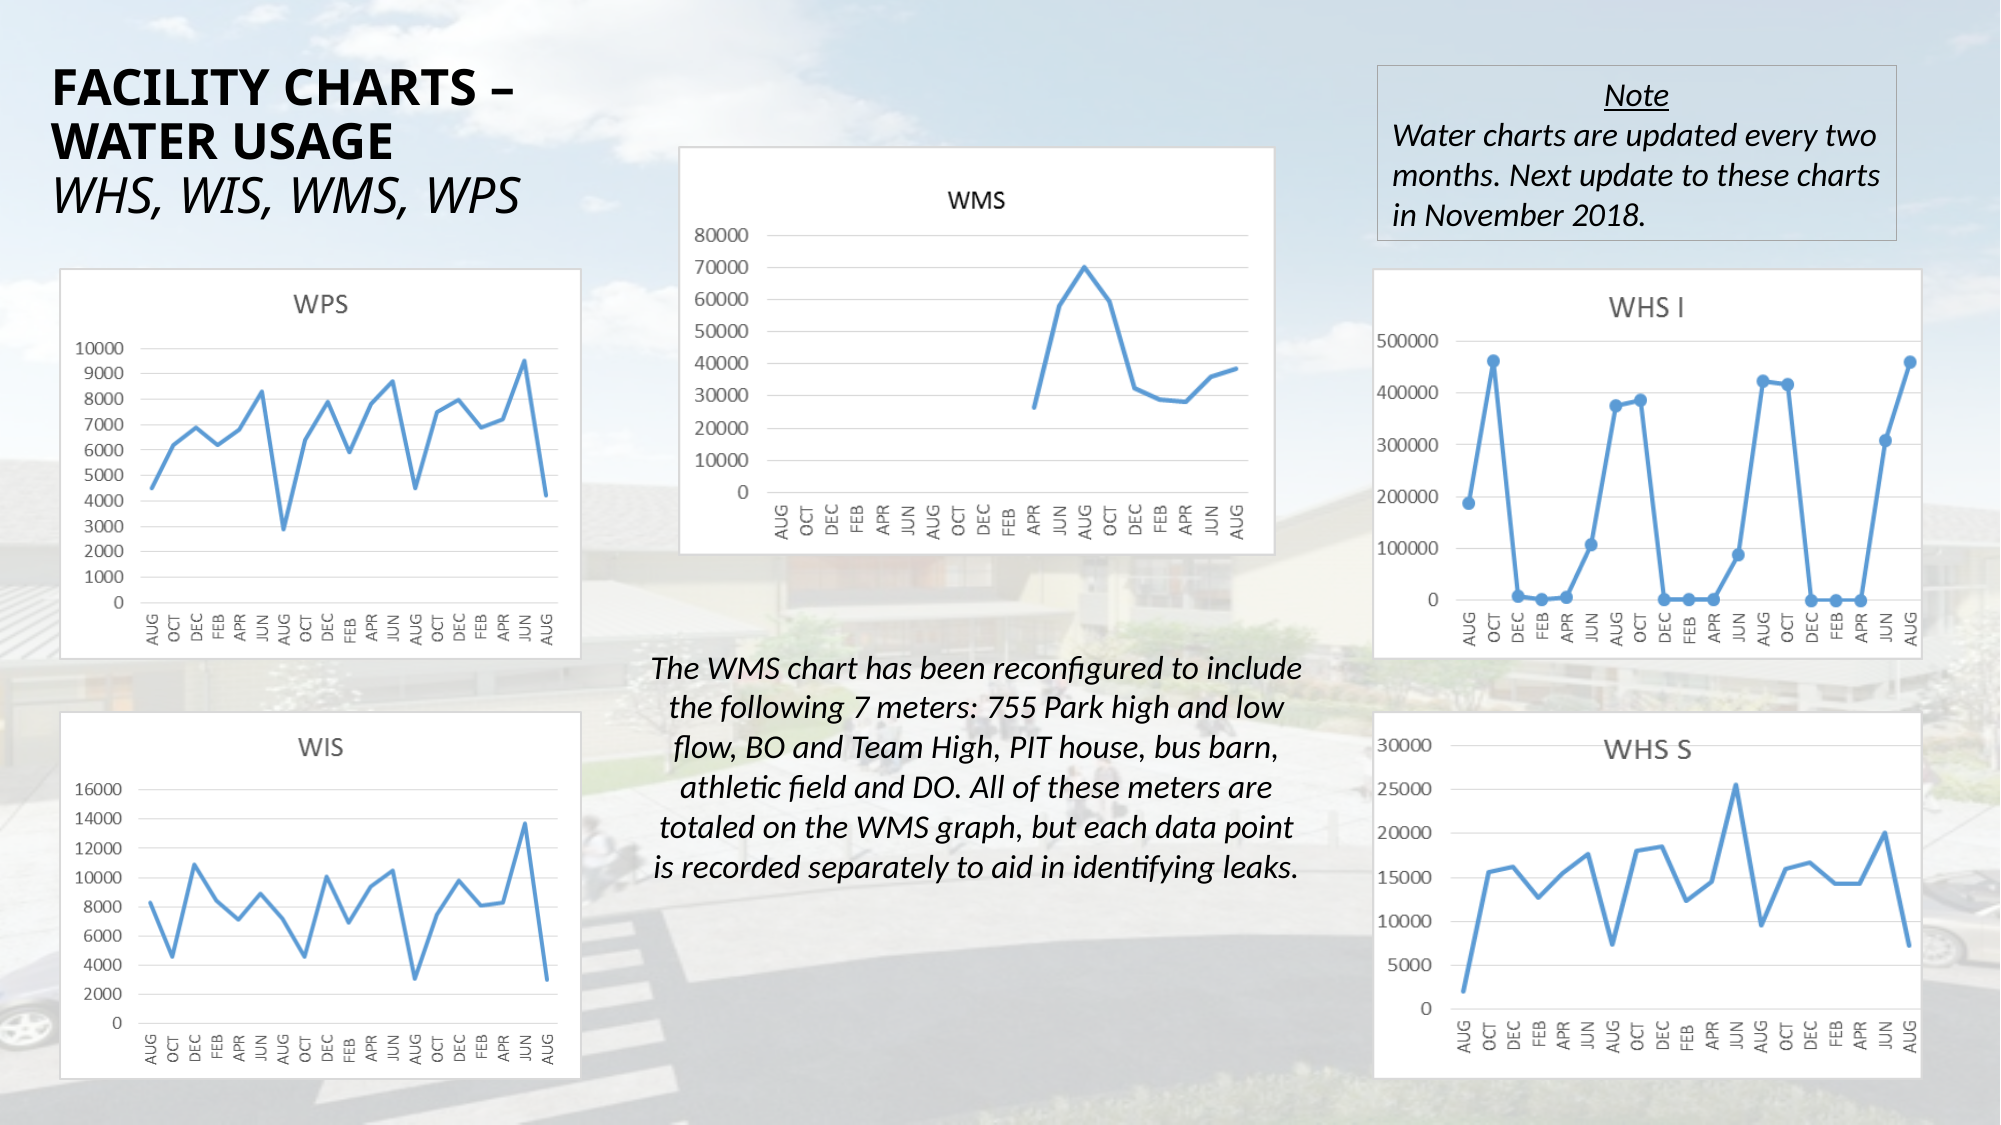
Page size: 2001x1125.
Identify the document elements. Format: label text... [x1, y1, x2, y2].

title FACILITY CHARTS – WATER USAGE WHS, WIS, WMS, WPS [35, 91, 1377, 195]
picture [1372, 268, 1923, 660]
picture [678, 146, 1276, 556]
picture [59, 268, 582, 660]
picture [1372, 711, 1923, 1080]
text_box Note Water charts are updated every two months. Next update to these charts in November 2018. [1377, 65, 1897, 241]
picture [59, 711, 582, 1080]
text_box The WMS chart has been reconfigured to include the following 7 meters: 755 Park high and low flow, BO and Team High, PIT house, bus barn, athletic field and DO. All of these meters are totaled on the WMS graph, but each data point is recorded separately to aid in identifying leaks. [635, 638, 1319, 893]
